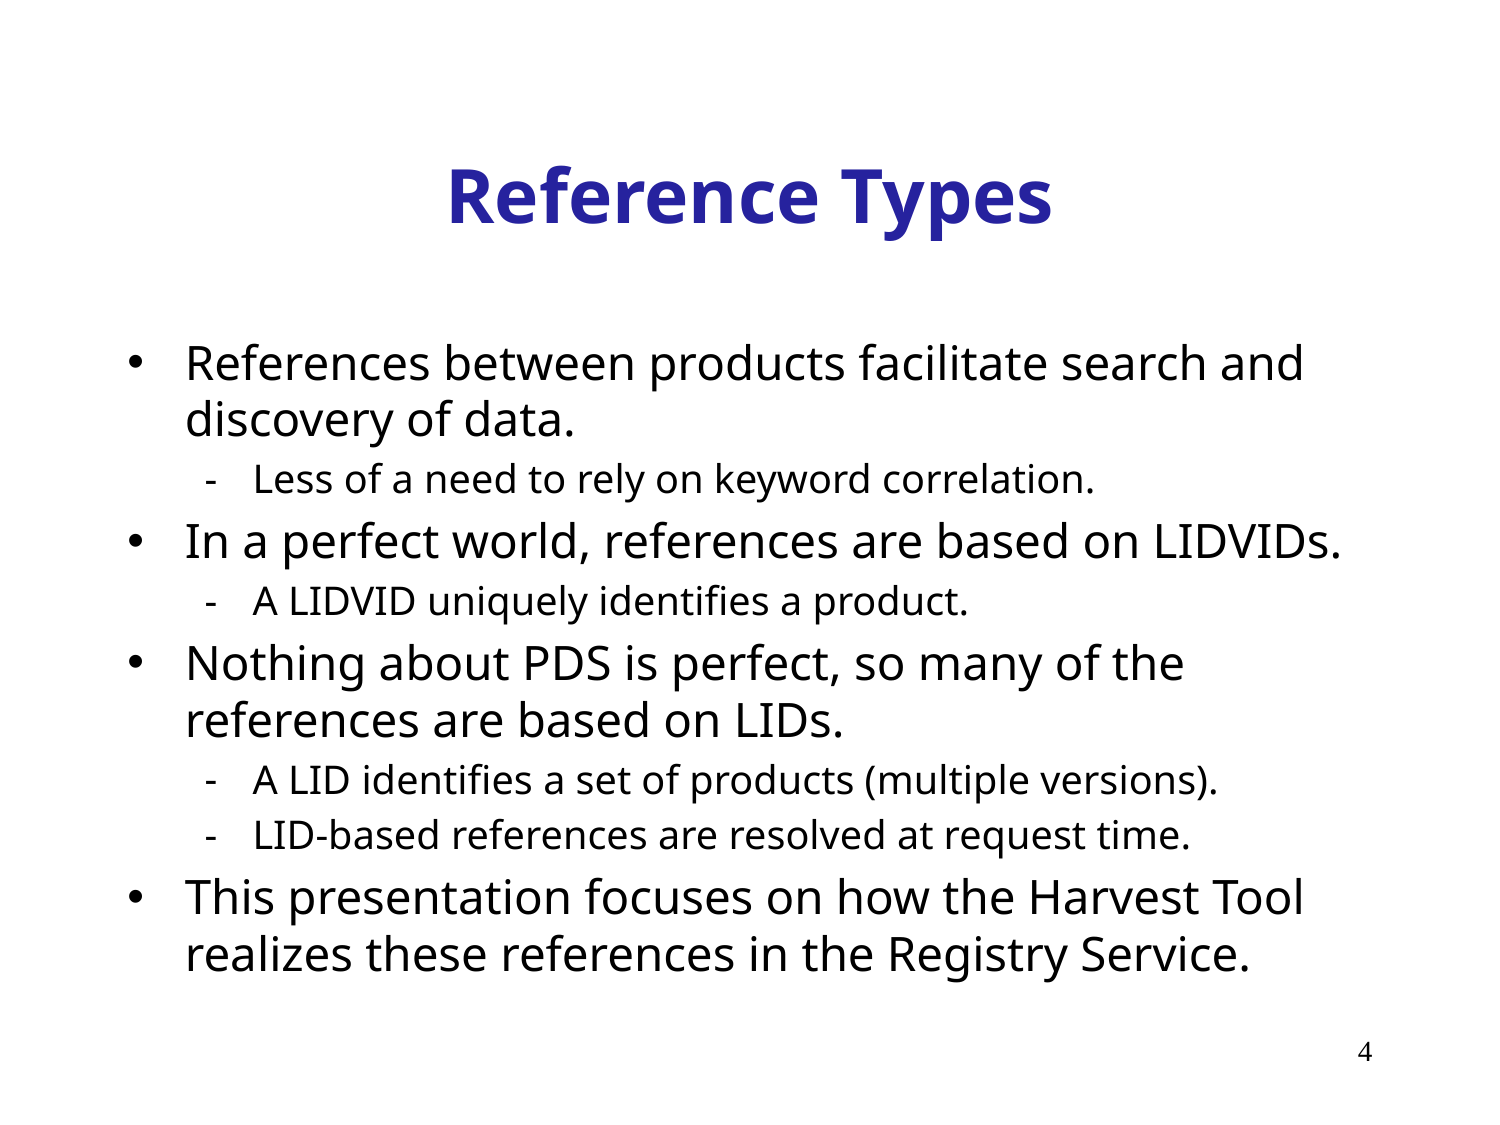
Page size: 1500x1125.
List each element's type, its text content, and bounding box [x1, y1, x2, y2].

list References between products facilitate search and discovery of data. Less of a need to rely on keyword correlation. In a perfect world, references are based on LIDVIDs. A LIDVID uniquely identifies a product. Nothing about PDS is perfect, so many of the references are based on LIDs. A LID identifies a set of products (multiple versions). LID-based references are resolved at request time. This presentation focuses on how the Harvest Tool realizes these references in the Registry Service. [112, 324, 1388, 1001]
title Reference Types [112, 99, 1388, 288]
slide_number 4 [1074, 1024, 1388, 1101]
